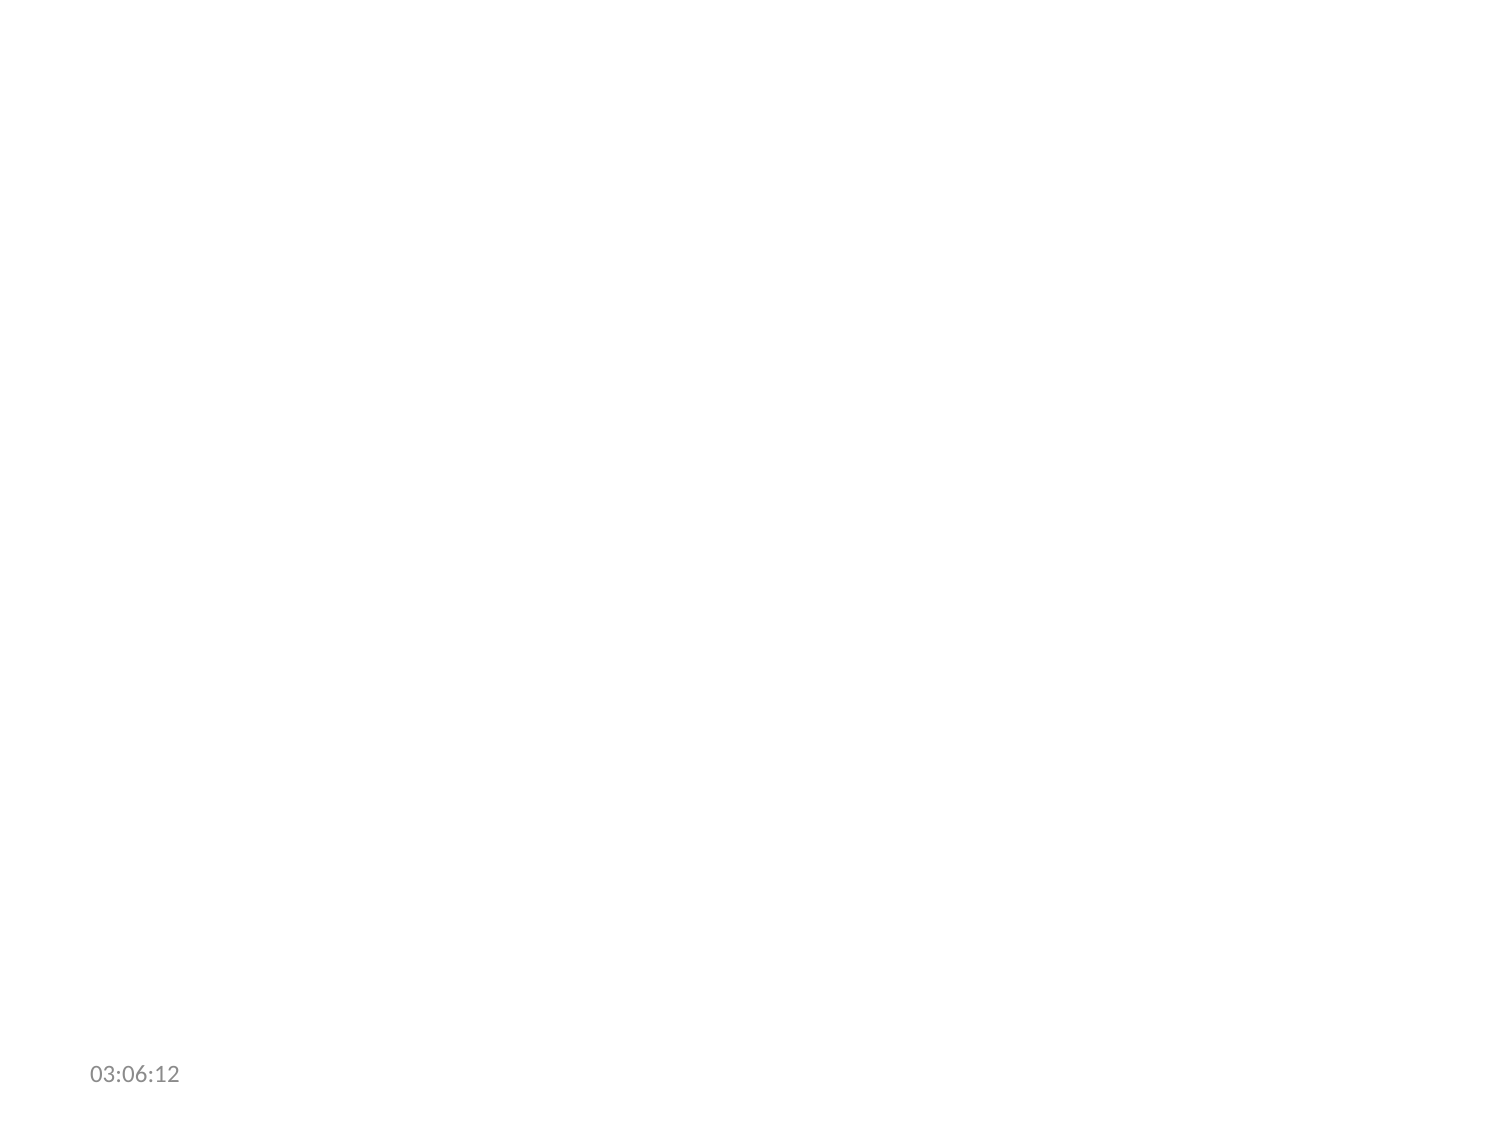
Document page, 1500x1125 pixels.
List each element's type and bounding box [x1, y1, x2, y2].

slide_number [75, 1042, 425, 1103]
